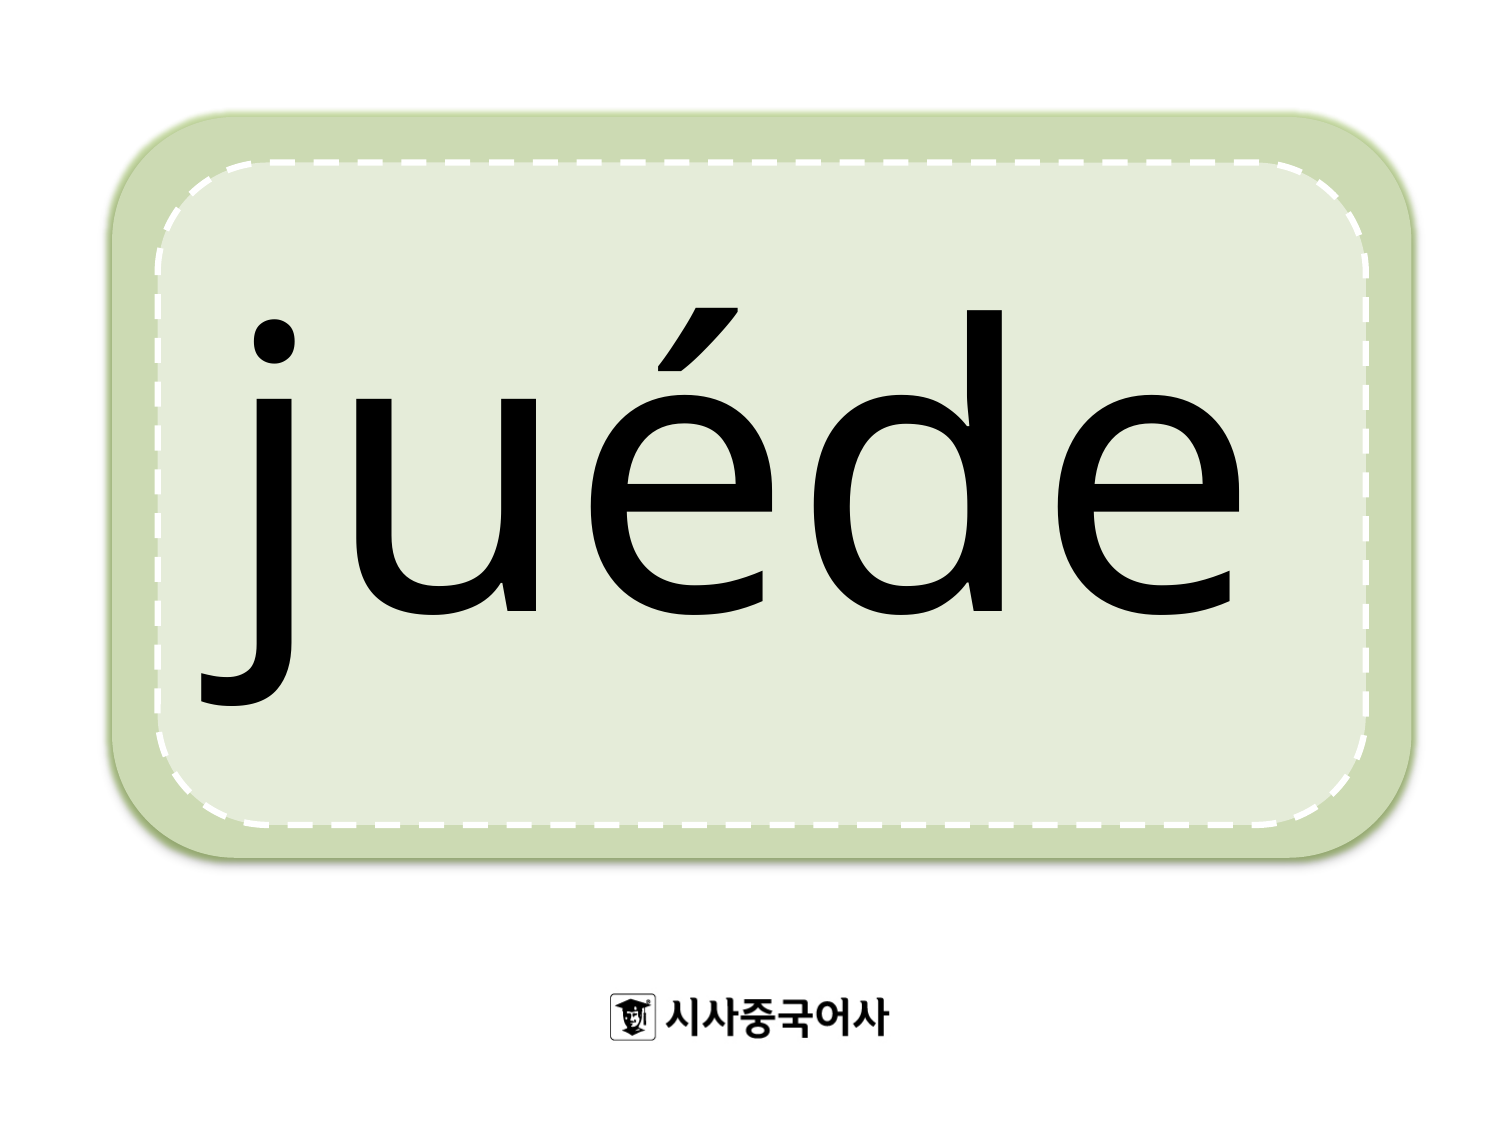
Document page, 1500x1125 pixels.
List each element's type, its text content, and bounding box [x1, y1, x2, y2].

picture [602, 987, 898, 1047]
text_box juéde [191, 113, 1400, 776]
